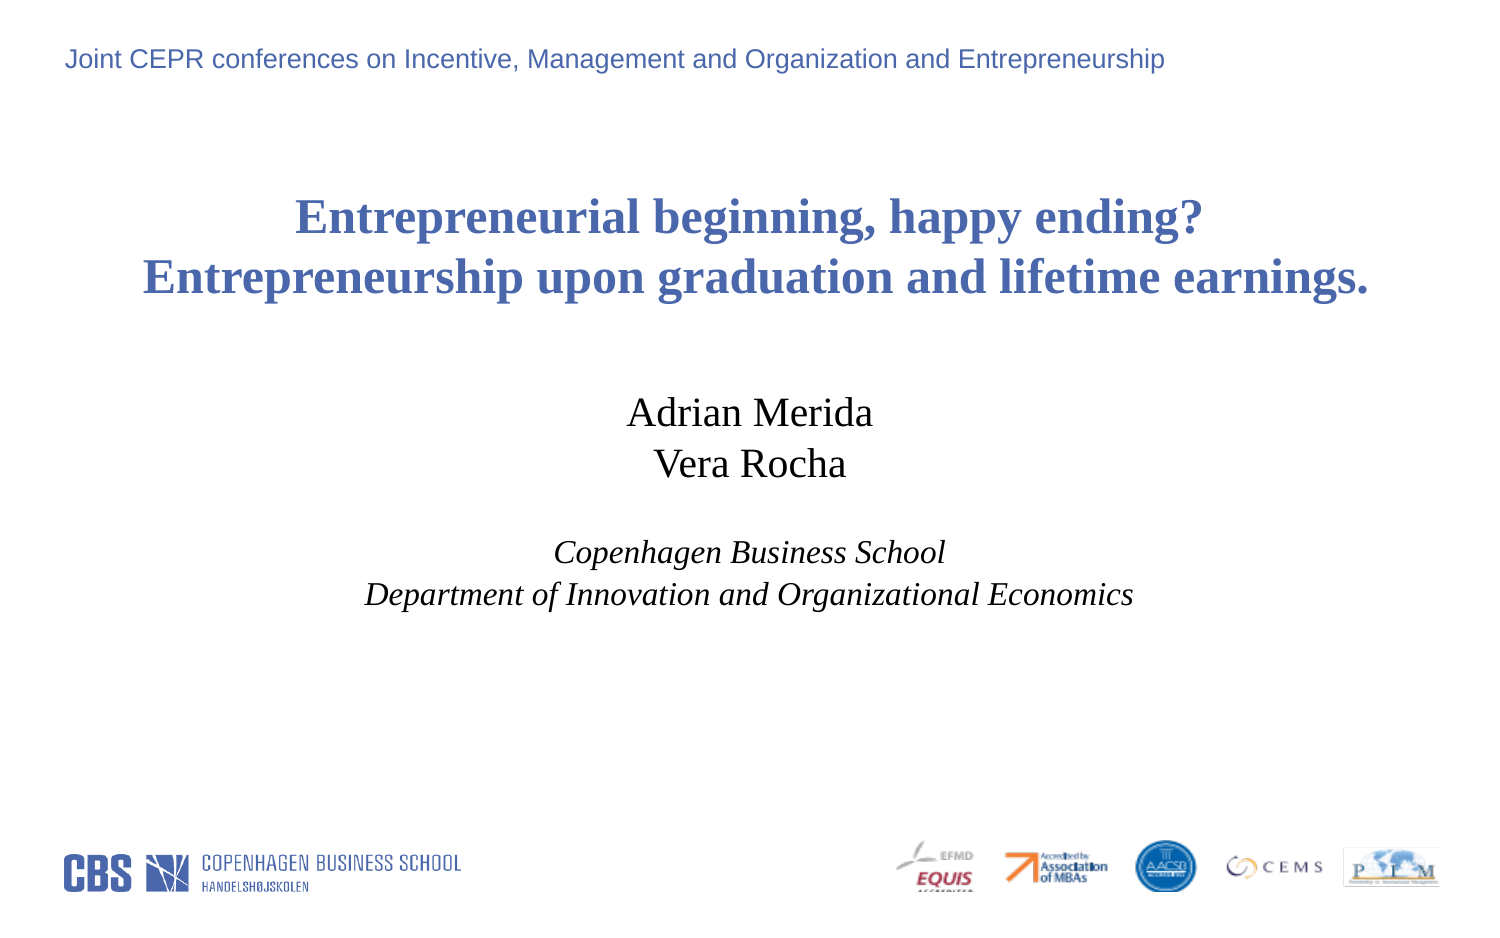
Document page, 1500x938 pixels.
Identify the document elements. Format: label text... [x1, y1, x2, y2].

picture [64, 854, 461, 892]
list Entrepreneurial beginning, happy ending? Entrepreneurship upon graduation and lifetime earnings. [64, 114, 1436, 304]
list Joint CEPR conferences on Incentive, Management and Organization and Entrepreneurship [64, 45, 1436, 114]
list Adrian Merida Vera Rocha Copenhagen Business School Department of Innovation and Organizational Economics [64, 338, 1436, 654]
